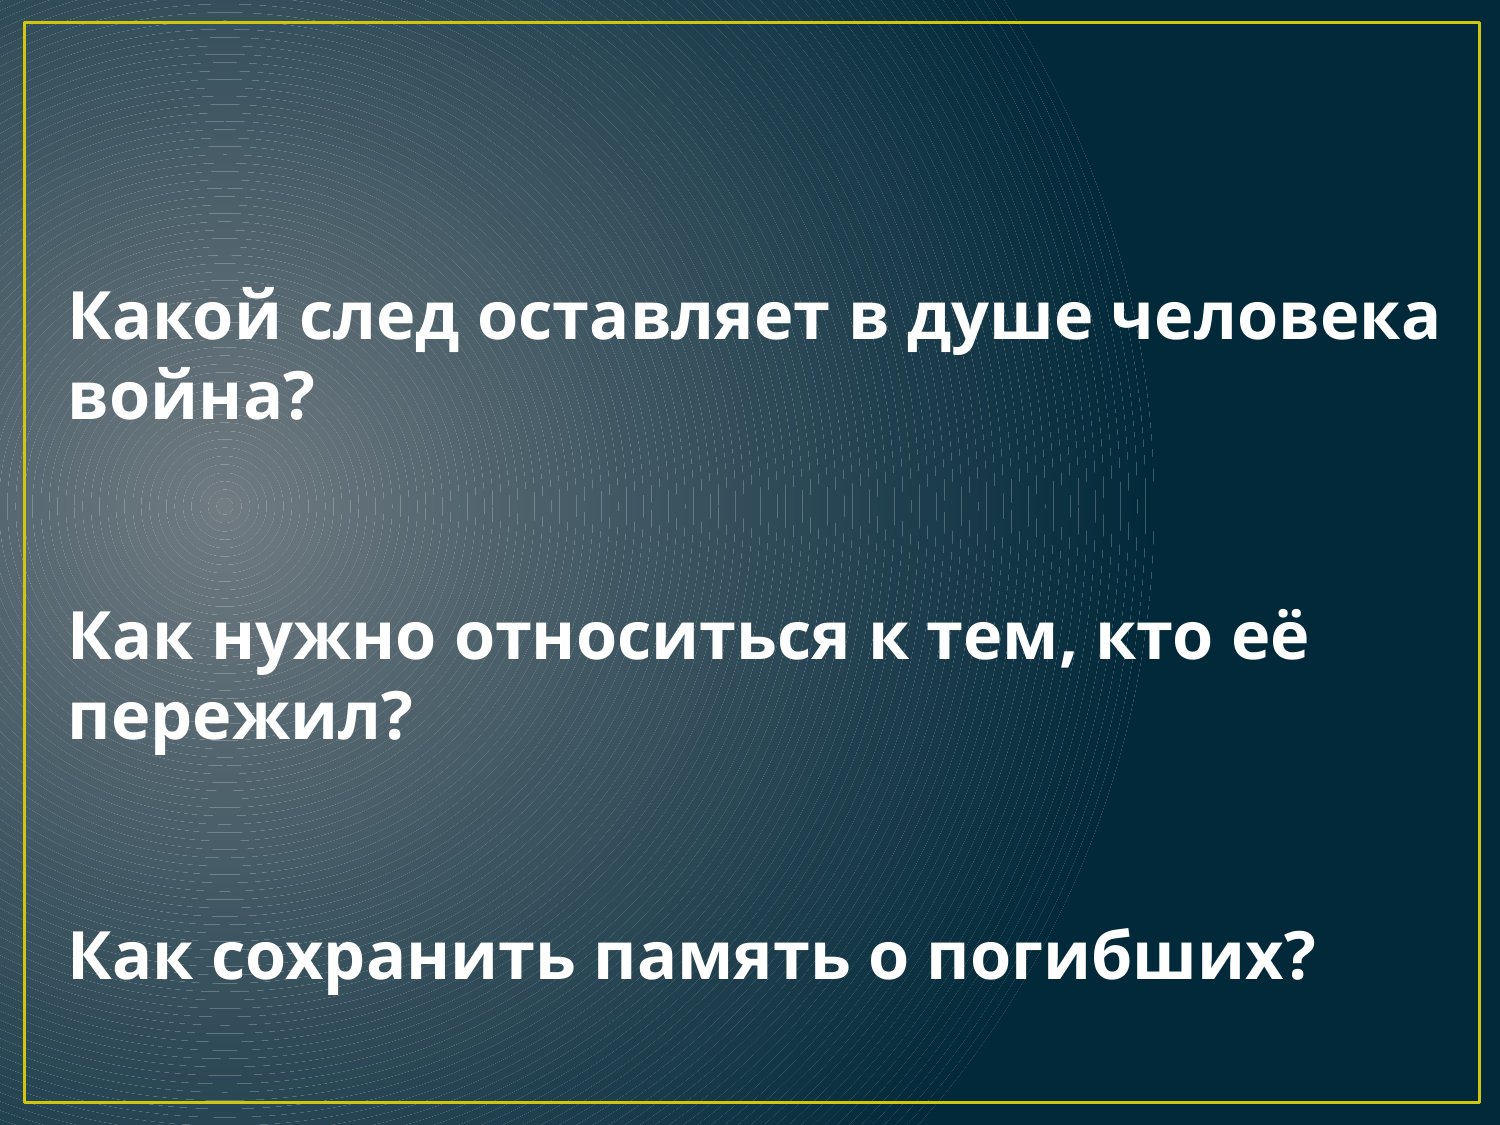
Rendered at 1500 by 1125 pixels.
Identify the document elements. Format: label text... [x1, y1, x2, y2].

text_box Какой след оставляет в душе человека война? Как нужно относиться к тем, кто её пережил? Как сохранить память о погибших? [53, 265, 1500, 1000]
